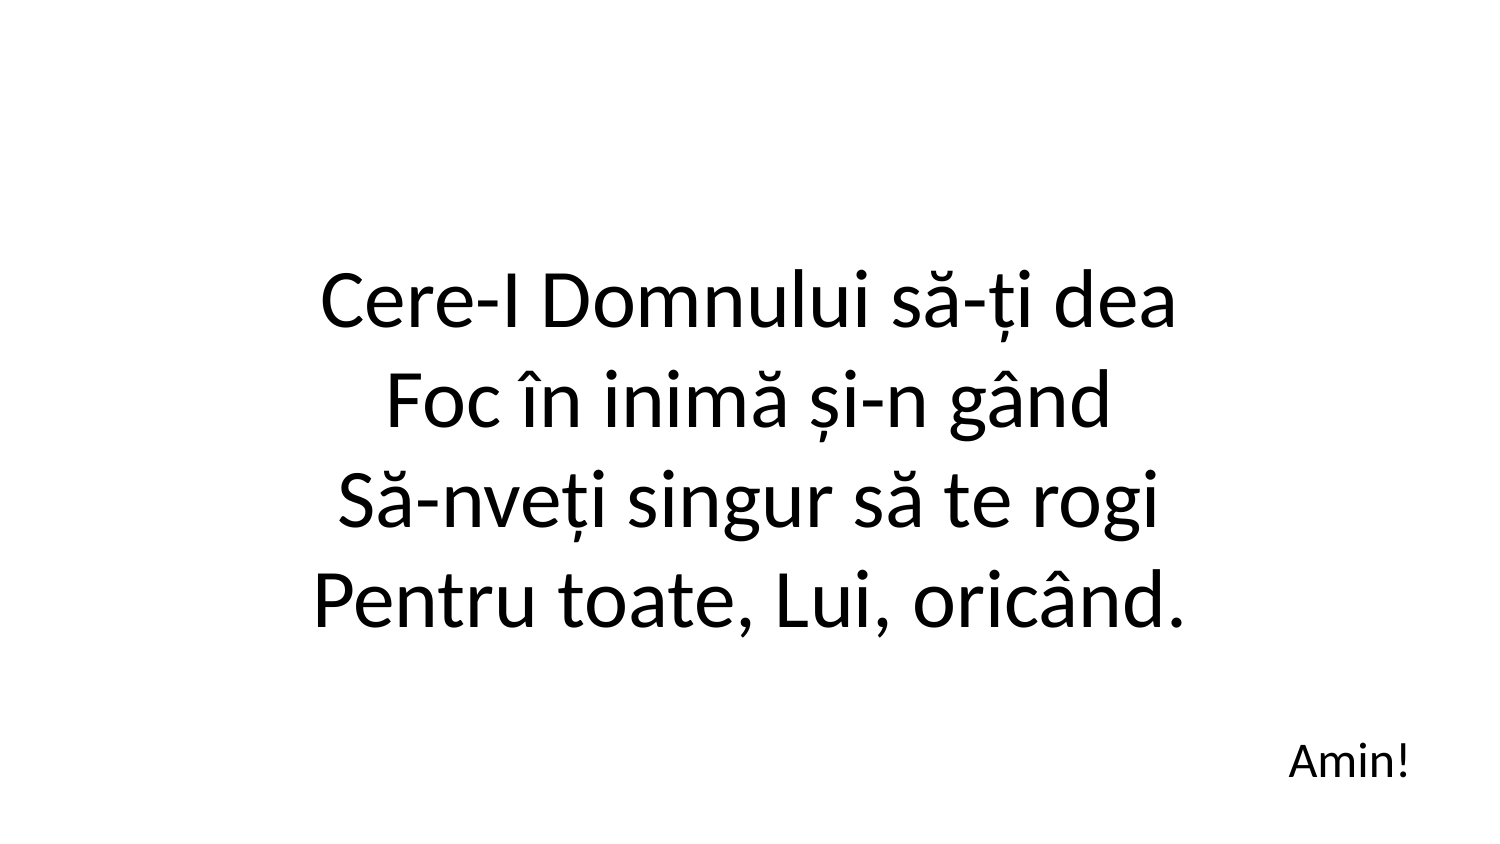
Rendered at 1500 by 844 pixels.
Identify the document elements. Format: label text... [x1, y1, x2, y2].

text_box Amin! [1273, 674, 1427, 795]
text_box Cere-I Domnului să-ți dea Foc în inimă și-n gând Să-nveți singur să te rogi Pentru toate, Lui, oricând. [297, 192, 1203, 652]
